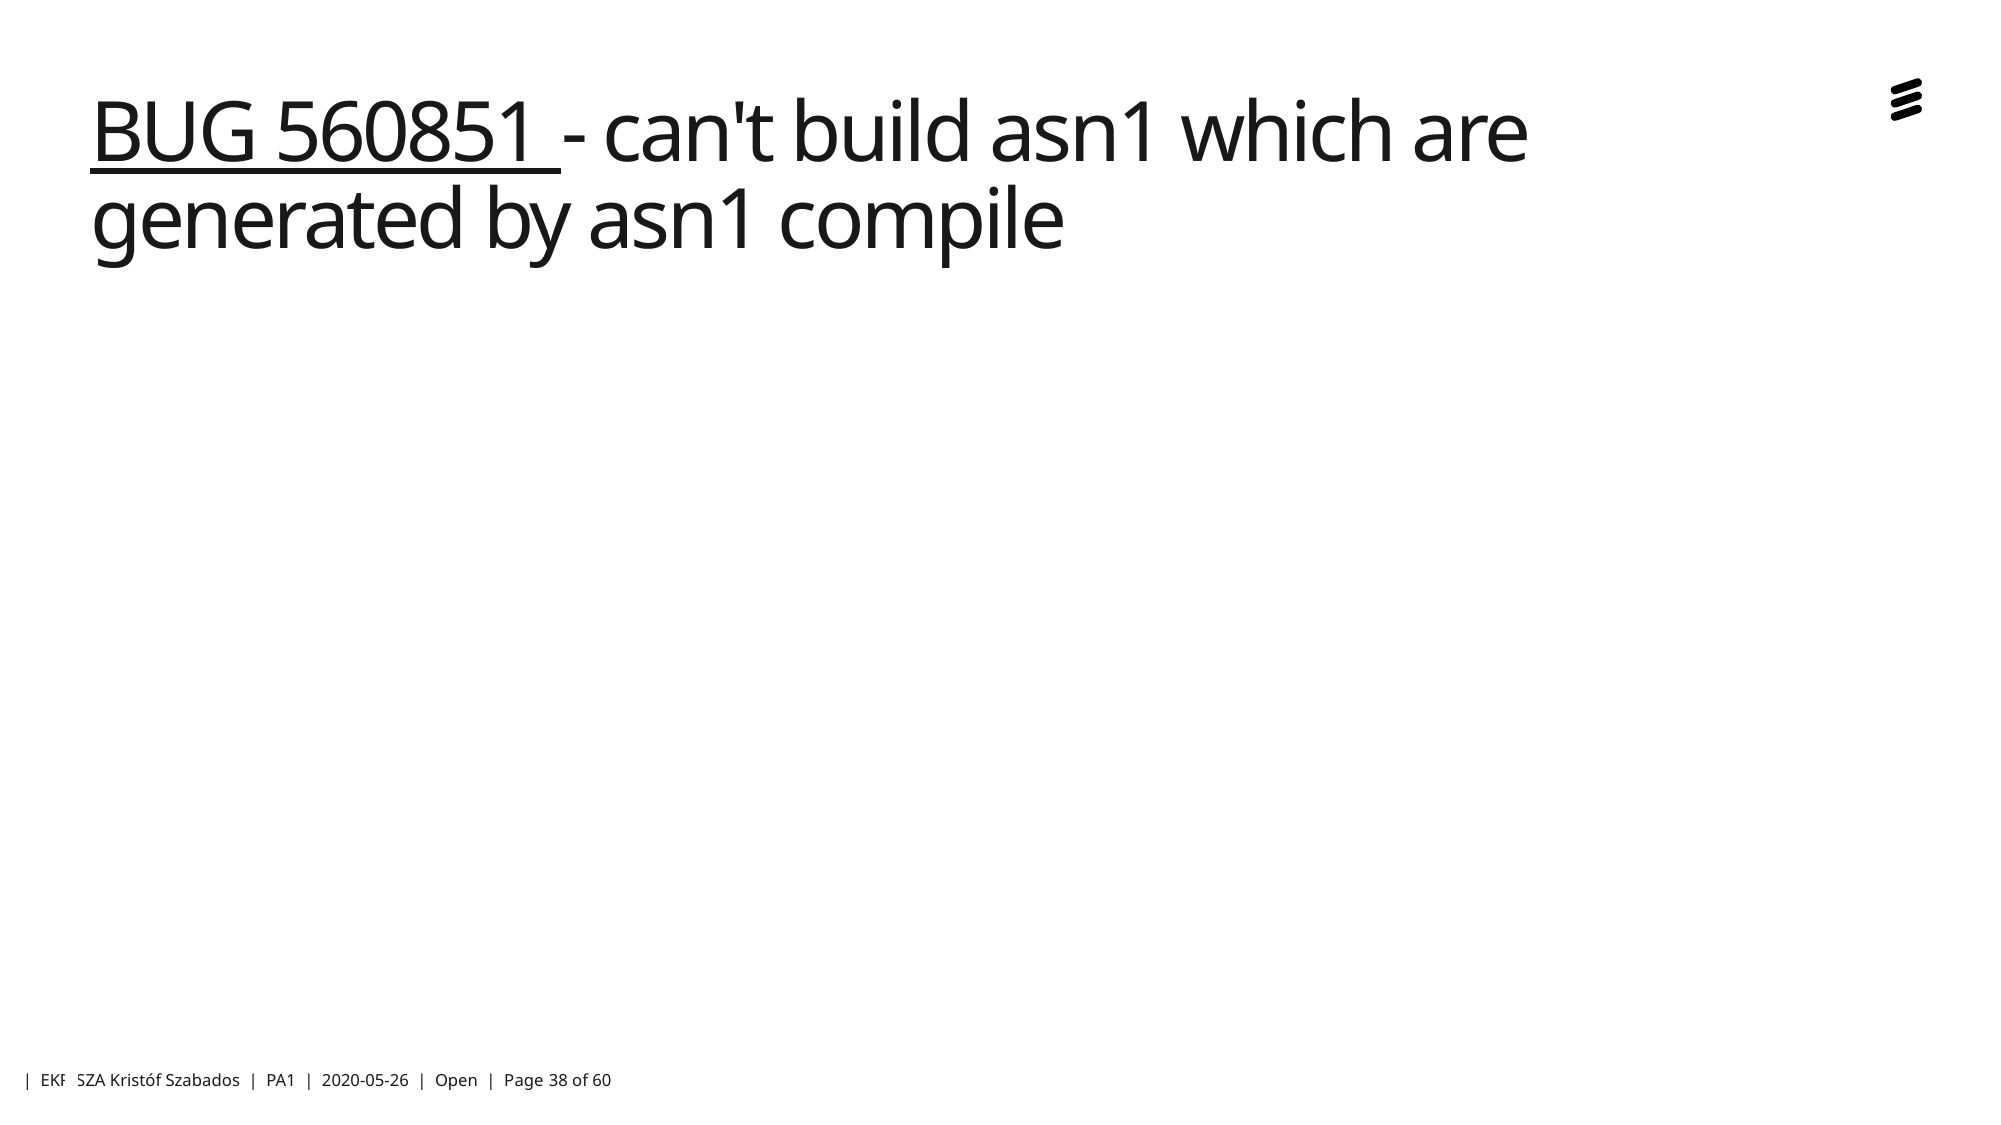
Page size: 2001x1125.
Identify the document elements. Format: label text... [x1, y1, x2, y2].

title BUG 560851 - can't build asn1 which are generated by asn1 compile [78, 77, 1805, 256]
